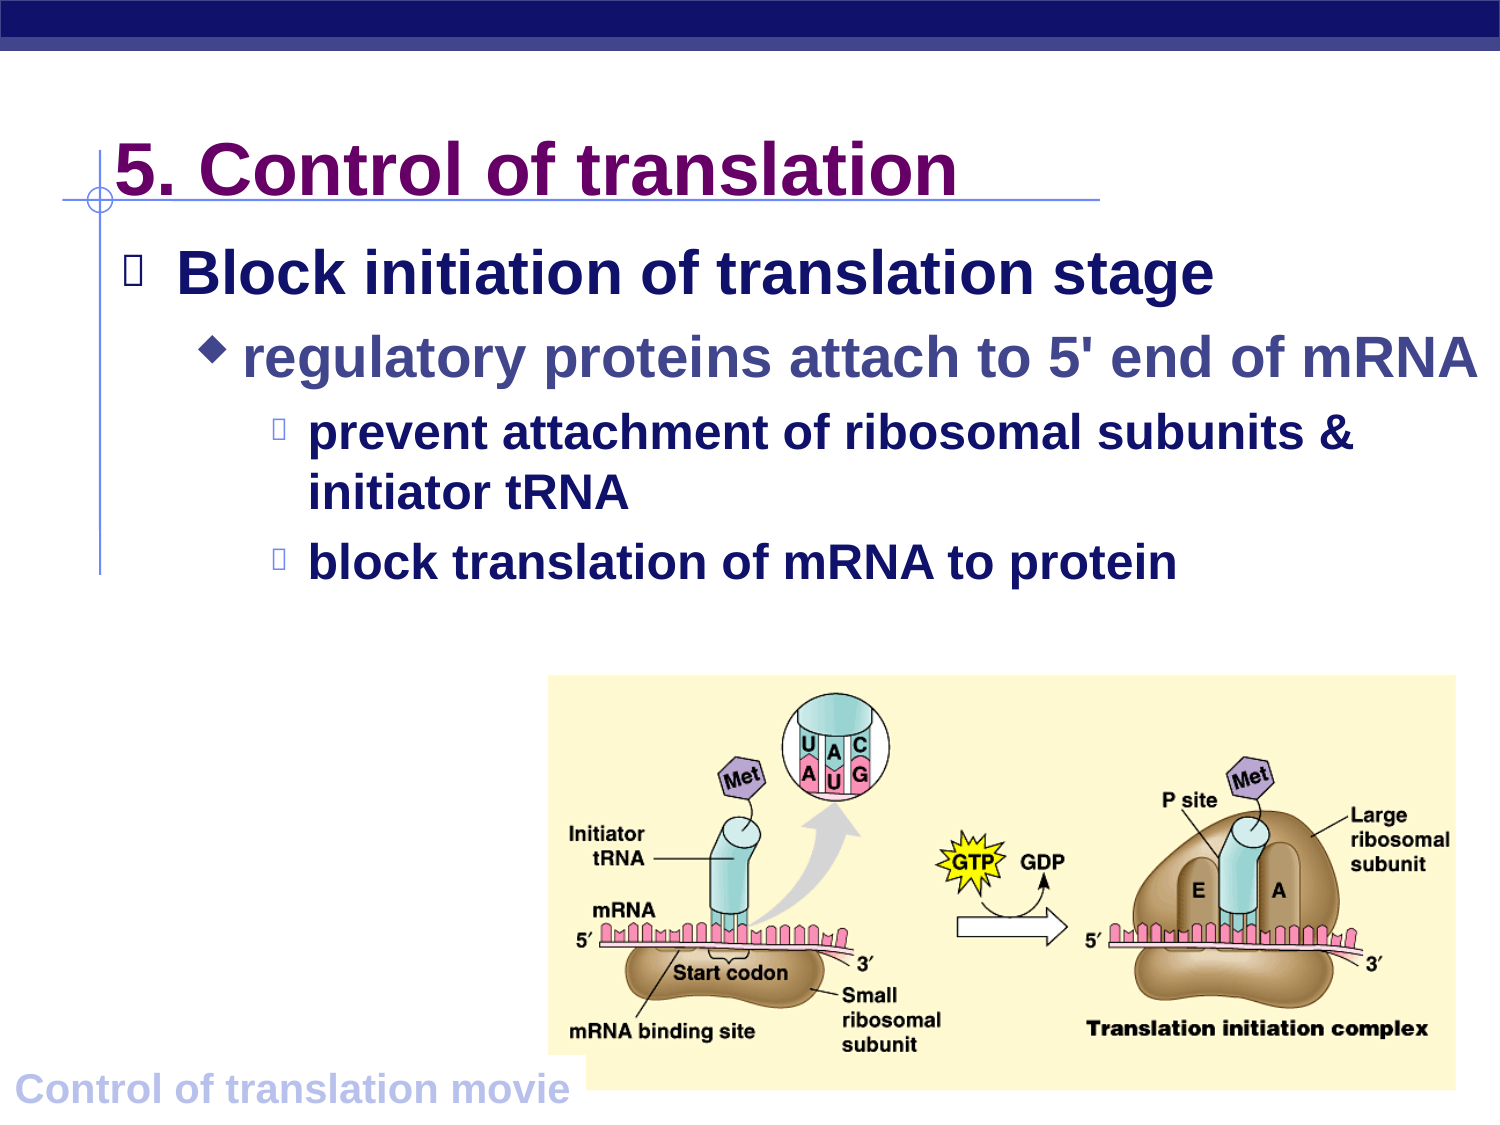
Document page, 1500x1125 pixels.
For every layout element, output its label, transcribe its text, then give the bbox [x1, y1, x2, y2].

list Block initiation of translation stage regulatory proteins attach to 5' end of mRNA prevent attachment of ribosomal subunits & initiator tRNA block translation of mRNA to protein [105, 224, 1500, 688]
title 5. Control of translation [99, 112, 1375, 238]
text_box Control of translation movie [0, 1054, 586, 1120]
picture [539, 664, 1466, 1093]
